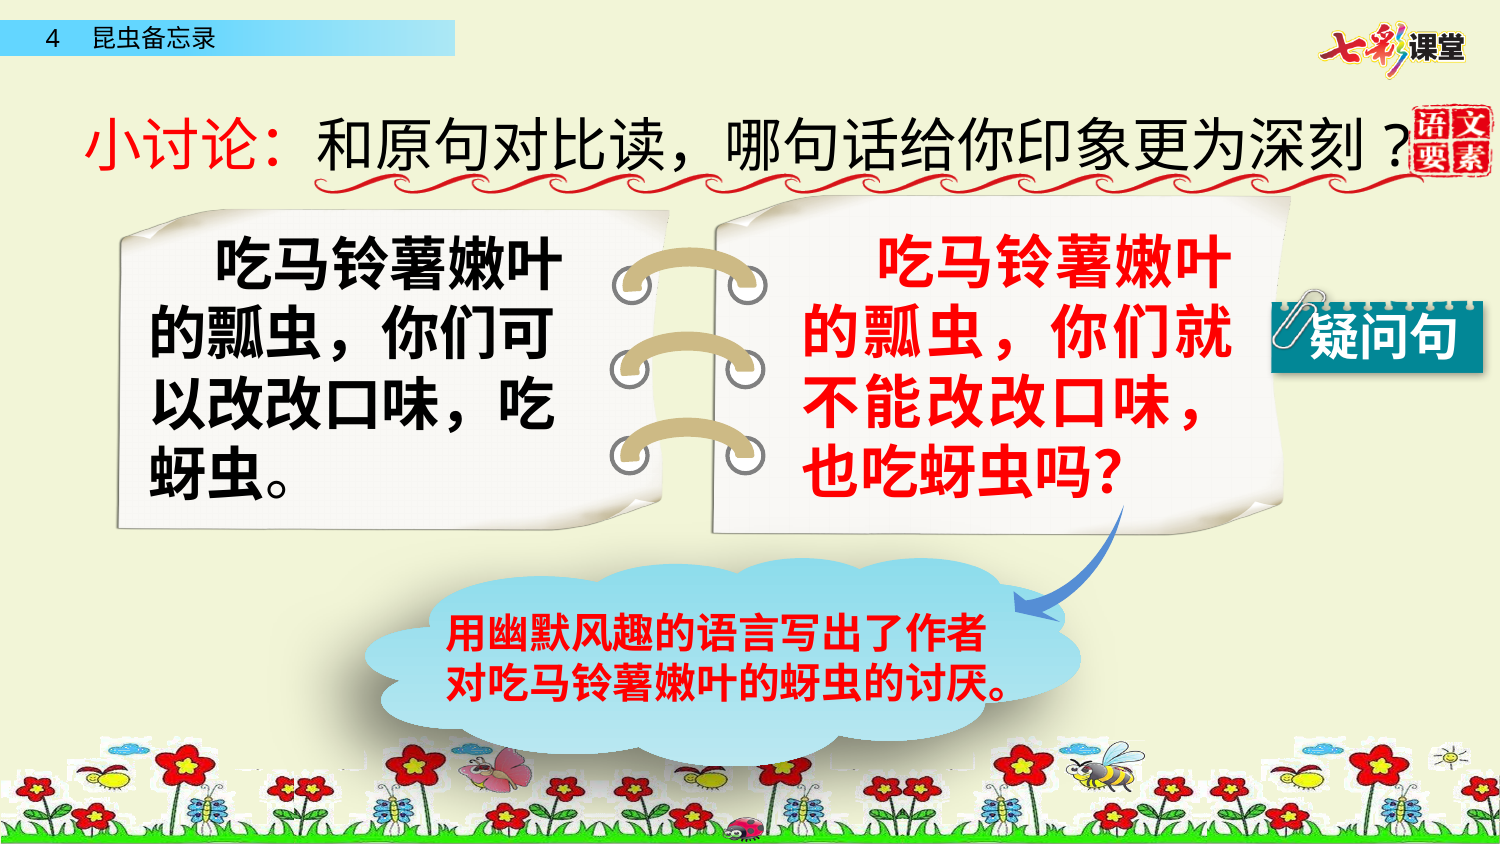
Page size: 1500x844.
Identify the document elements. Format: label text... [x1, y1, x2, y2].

text_box 小讨论：和原句对比读，哪句话给你印象更为深刻? [69, 100, 1404, 186]
picture [1316, 20, 1468, 80]
picture [300, 103, 1495, 194]
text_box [365, 557, 1081, 766]
text_box [1086, 566, 1098, 581]
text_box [94, 176, 1312, 558]
picture [0, 714, 1500, 844]
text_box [1269, 285, 1495, 375]
